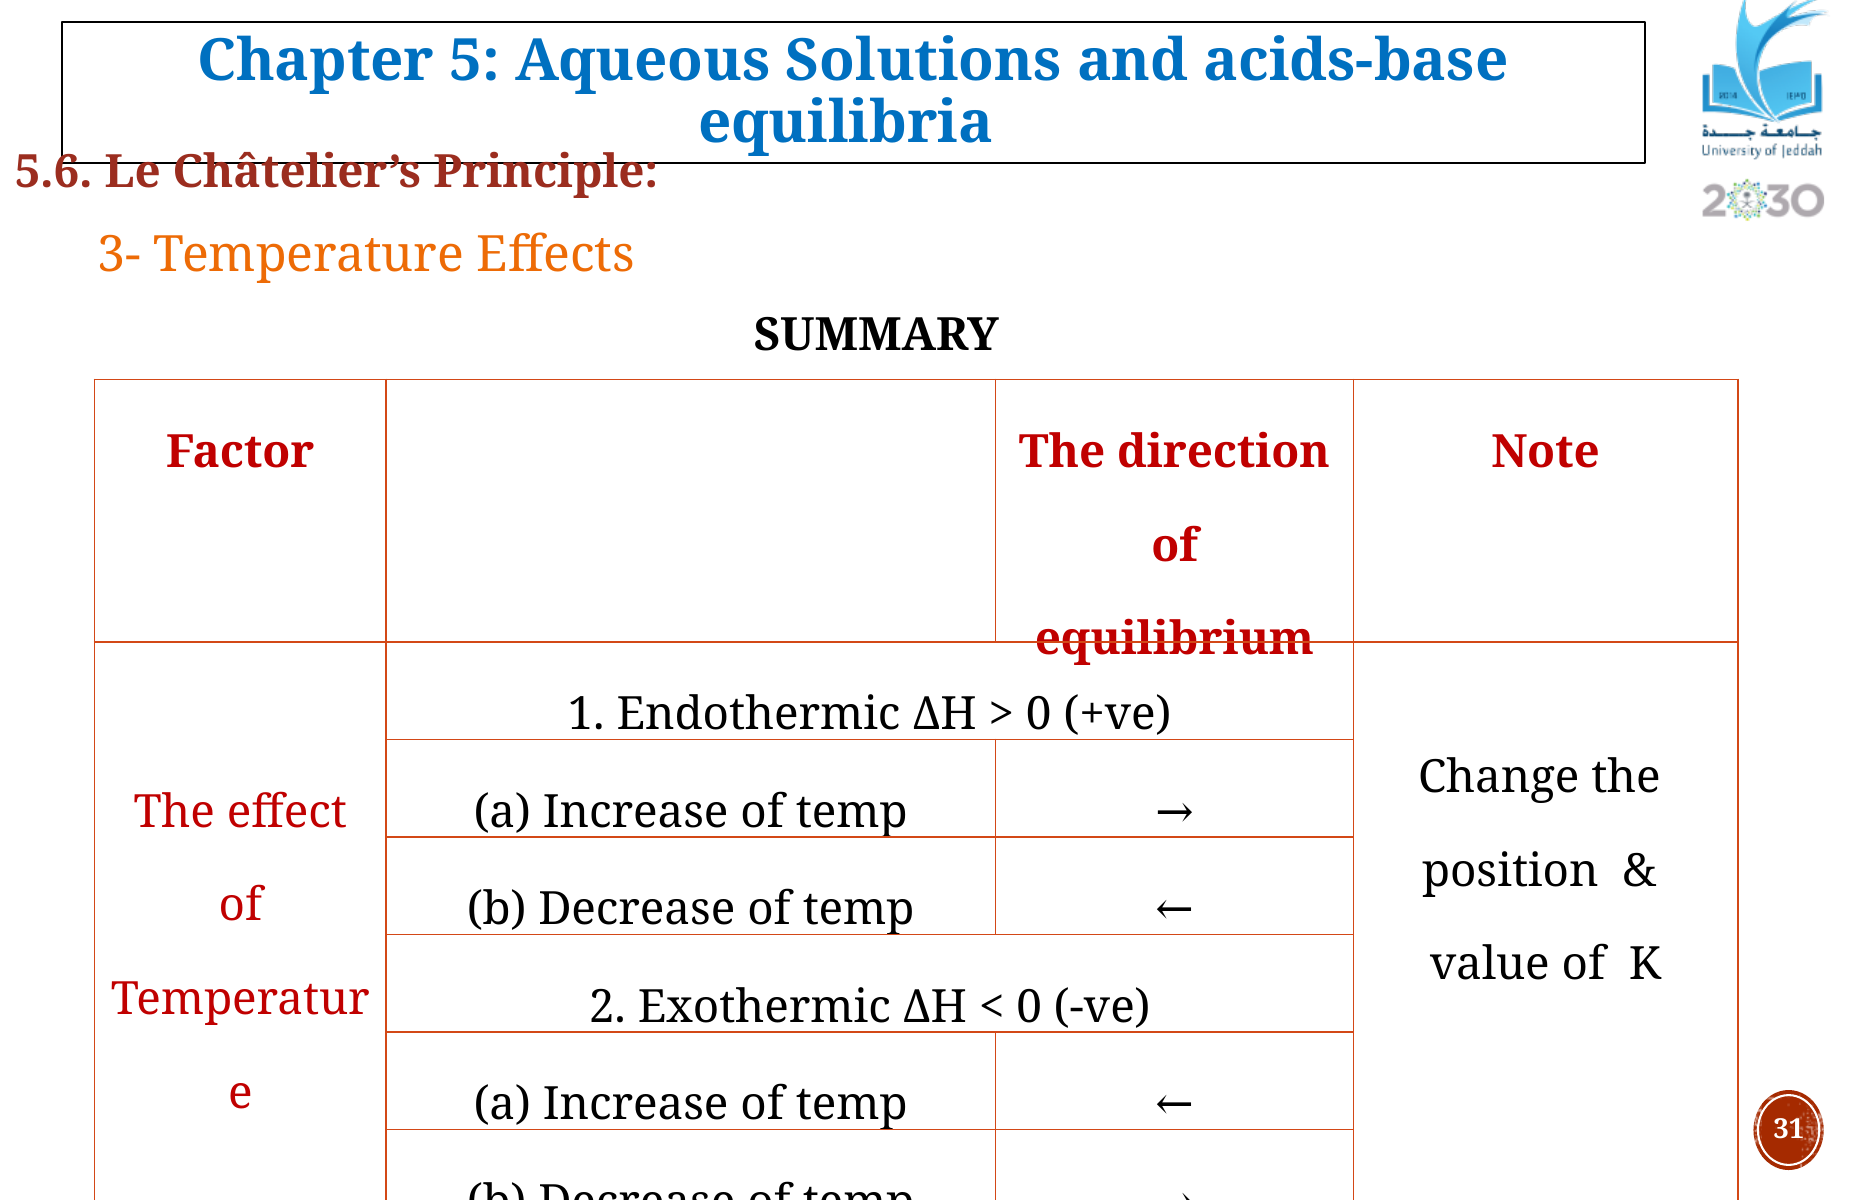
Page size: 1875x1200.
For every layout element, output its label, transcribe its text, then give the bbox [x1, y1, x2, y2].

text_box Chapter 5: Aqueous Solutions and acids-base equilibria [61, 21, 1646, 164]
slide_number 31 [1739, 1097, 1838, 1162]
table_cell (a) Increase of temp [387, 1033, 995, 1129]
table_cell (b) Decrease of temp [387, 1130, 995, 1200]
table_cell 1. Endothermic ΔH > 0 (+ve) [387, 643, 1353, 739]
table_header [387, 380, 995, 641]
table_cell → [996, 740, 1353, 836]
table_cell The effect of Temperature [95, 643, 385, 1200]
title 3- Temperature Effects [17, 221, 1618, 437]
text_box SUMMARY [738, 297, 1140, 368]
table_cell → [996, 1130, 1353, 1200]
table_header Factor [95, 380, 385, 641]
table_cell Change the position & value of K [1354, 643, 1737, 1200]
table_cell 2. Exothermic ΔH < 0 (-ve) [387, 935, 1353, 1031]
table_header Note [1354, 380, 1737, 641]
table_cell ← [996, 838, 1353, 934]
picture [1681, 0, 1846, 227]
table_header The direction of equilibrium [996, 380, 1353, 641]
text_box 5.6. Le Châtelier’s Principle: [0, 134, 1435, 205]
table_cell (a) Increase of temp [387, 740, 995, 836]
table_cell ← [996, 1033, 1353, 1129]
table_cell (b) Decrease of temp [387, 838, 995, 934]
